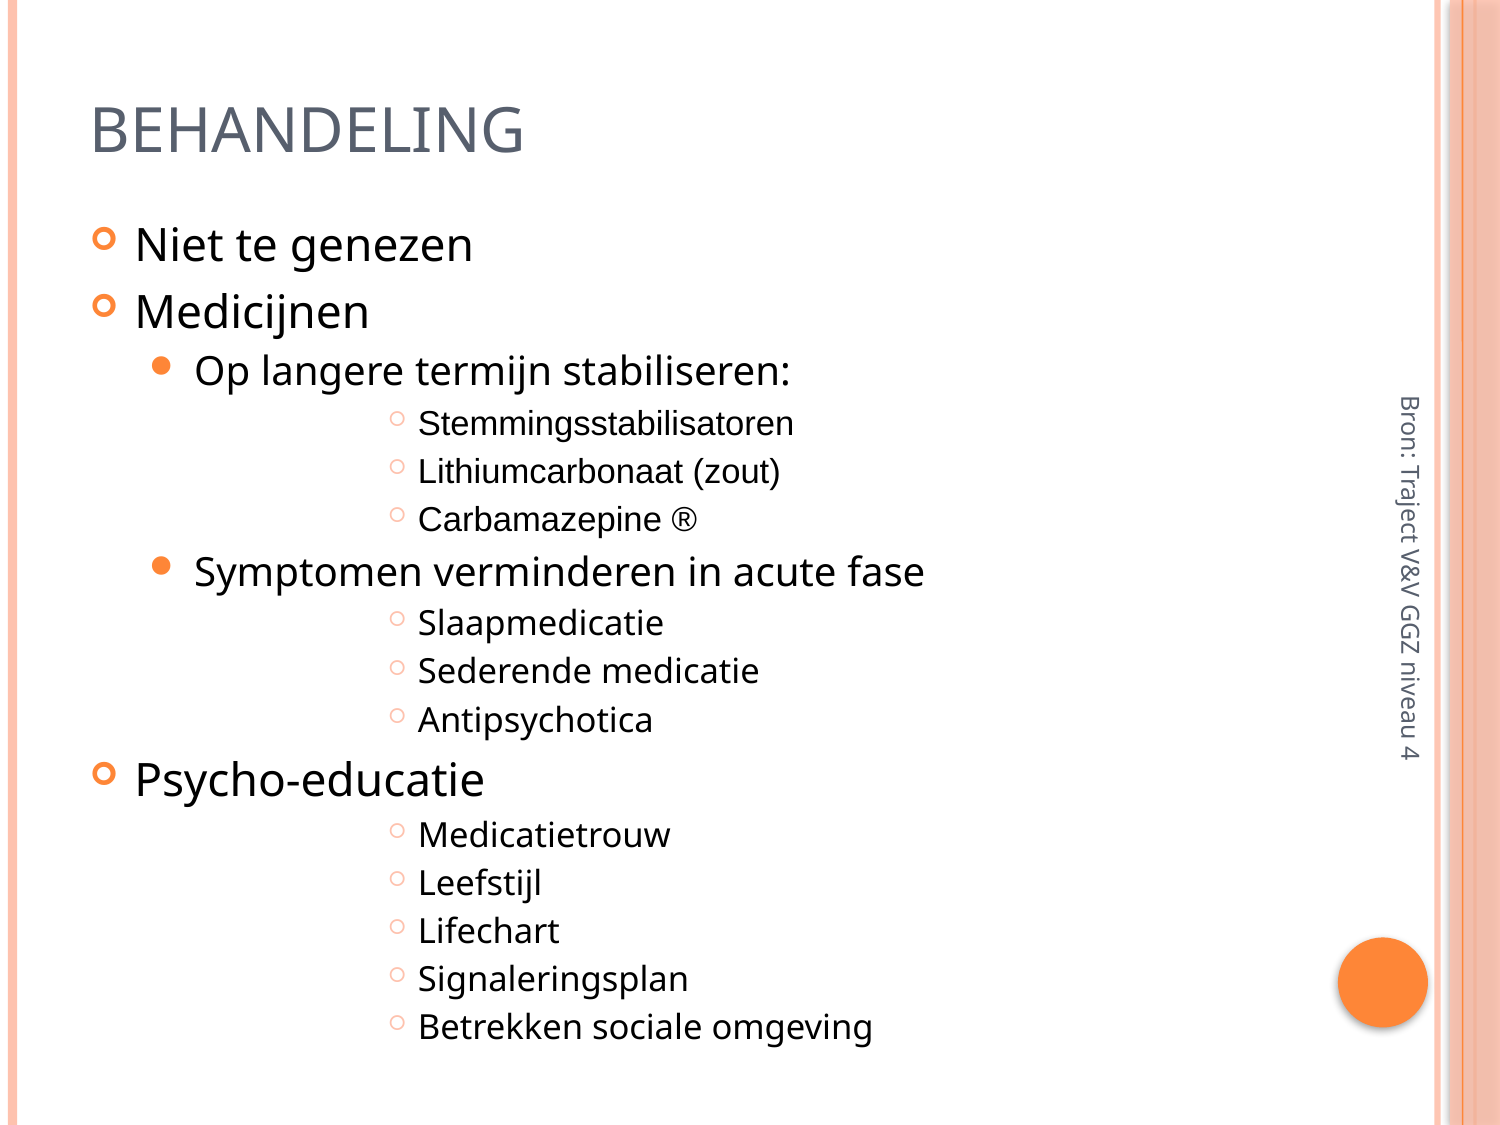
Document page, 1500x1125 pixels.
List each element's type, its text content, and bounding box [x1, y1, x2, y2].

title Behandeling [75, 45, 1300, 173]
list Niet te genezen Medicijnen Op langere termijn stabiliseren: Stemmingsstabilisatoren Lithiumcarbonaat (zout) Carbamazepine ® Symptomen verminderen in acute fase Slaapmedicatie Sederende medicatie Antipsychotica Psycho-educatie Medicatietrouw Leefstijl Lifechart Signaleringsplan Betrekken sociale omgeving [75, 208, 1300, 1062]
footer Bron: Traject V&V GGZ niveau 4 [1379, 380, 1440, 906]
